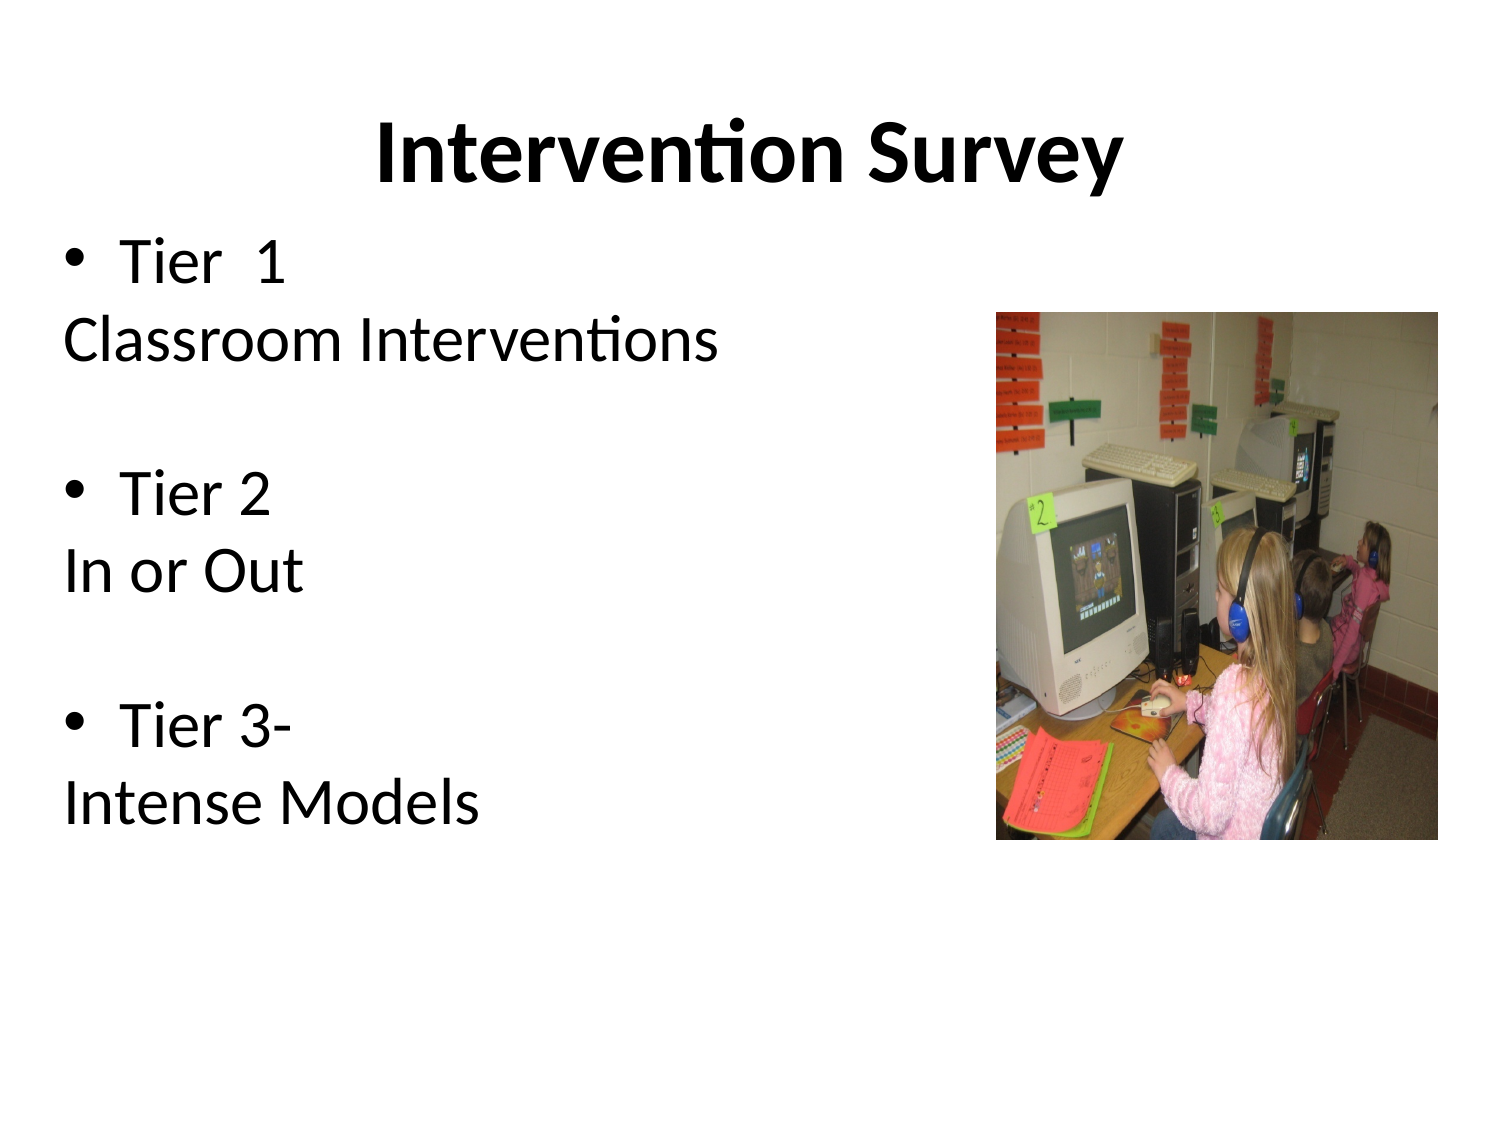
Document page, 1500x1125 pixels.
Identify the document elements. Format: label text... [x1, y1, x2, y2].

picture [995, 312, 1438, 841]
title Intervention Survey [75, 75, 1425, 216]
list Tier 1 Classroom Interventions Tier 2 In or Out Tier 3- Intense Models [48, 224, 938, 968]
